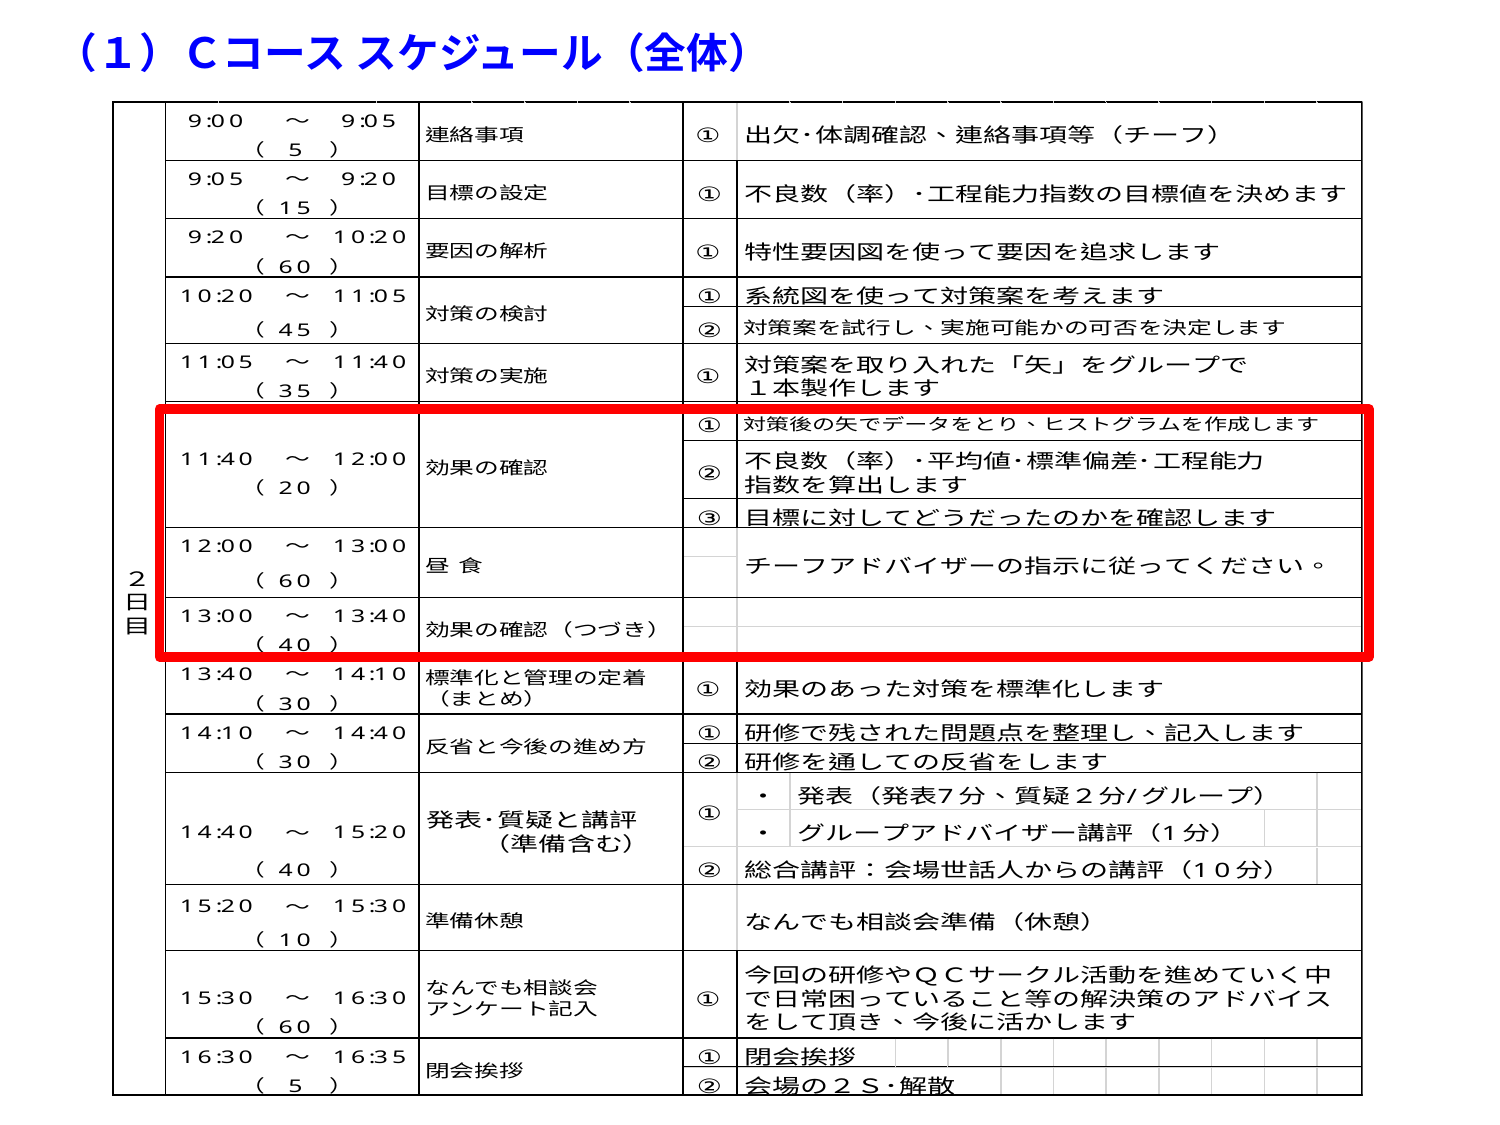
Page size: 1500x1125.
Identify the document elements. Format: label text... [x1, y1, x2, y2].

picture [111, 101, 1365, 1098]
text_box （１）Ｃコース スケジュール（全体） [41, 19, 1022, 84]
